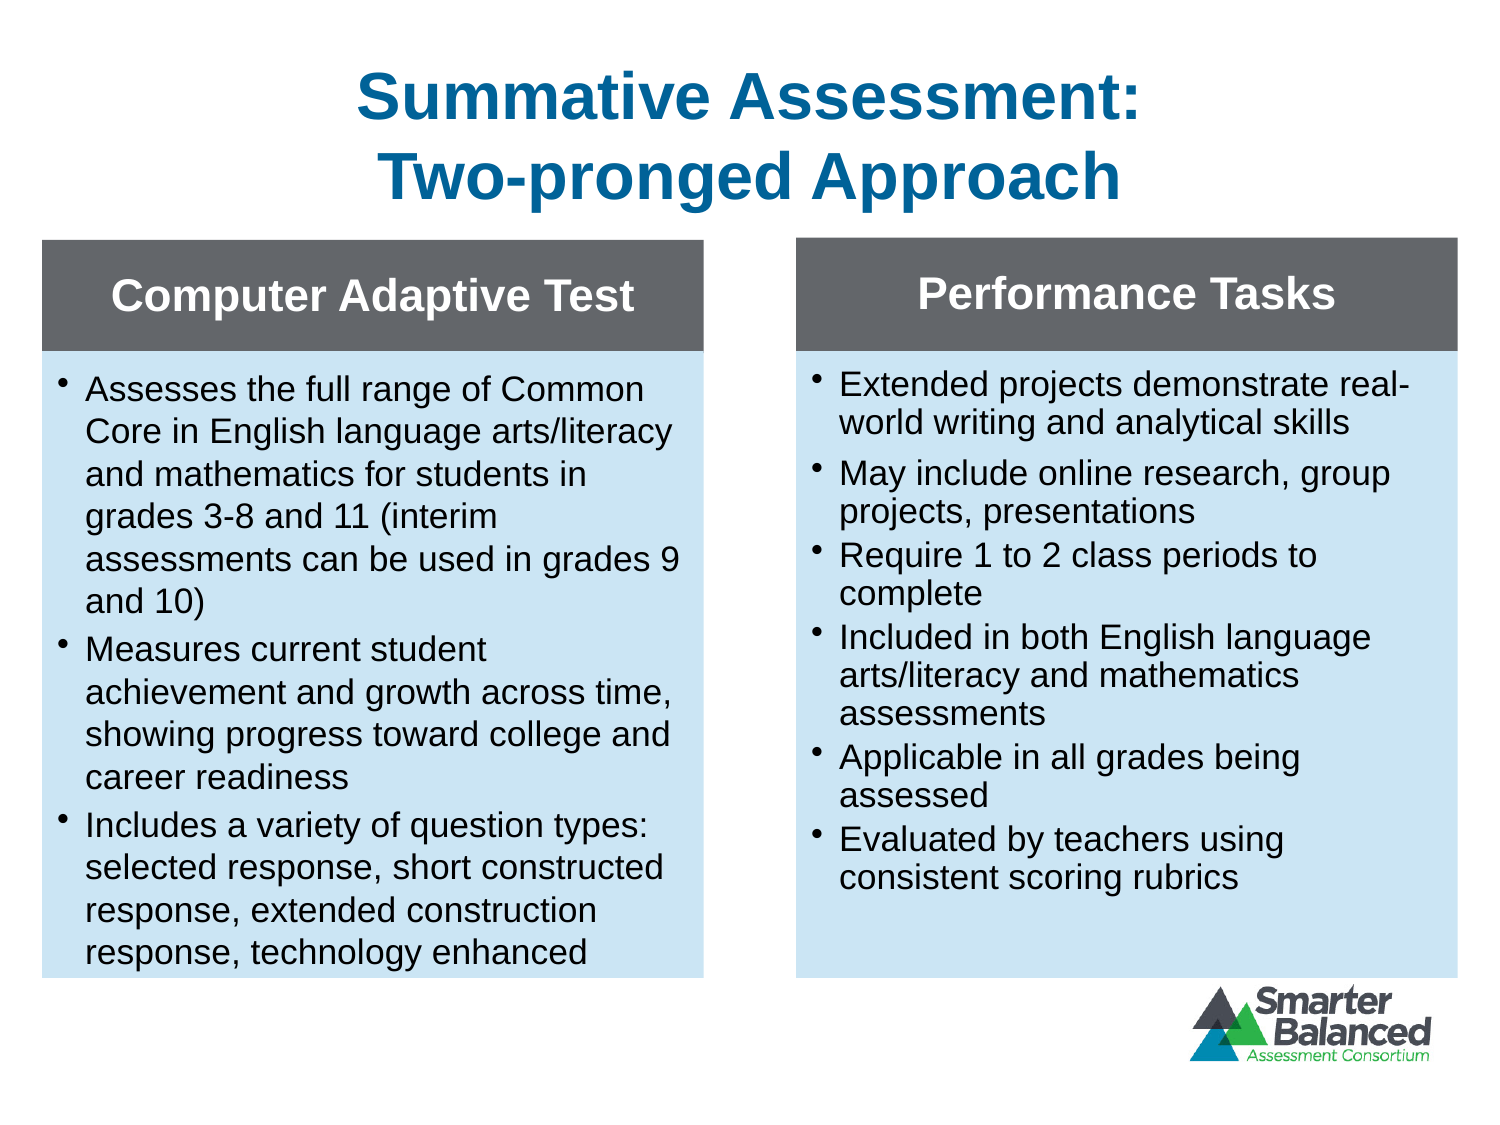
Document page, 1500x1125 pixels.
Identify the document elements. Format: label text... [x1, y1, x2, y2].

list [41, 237, 1458, 979]
picture [0, 0, 1500, 1125]
title Summative Assessment: Two-pronged Approach [75, 45, 1425, 233]
